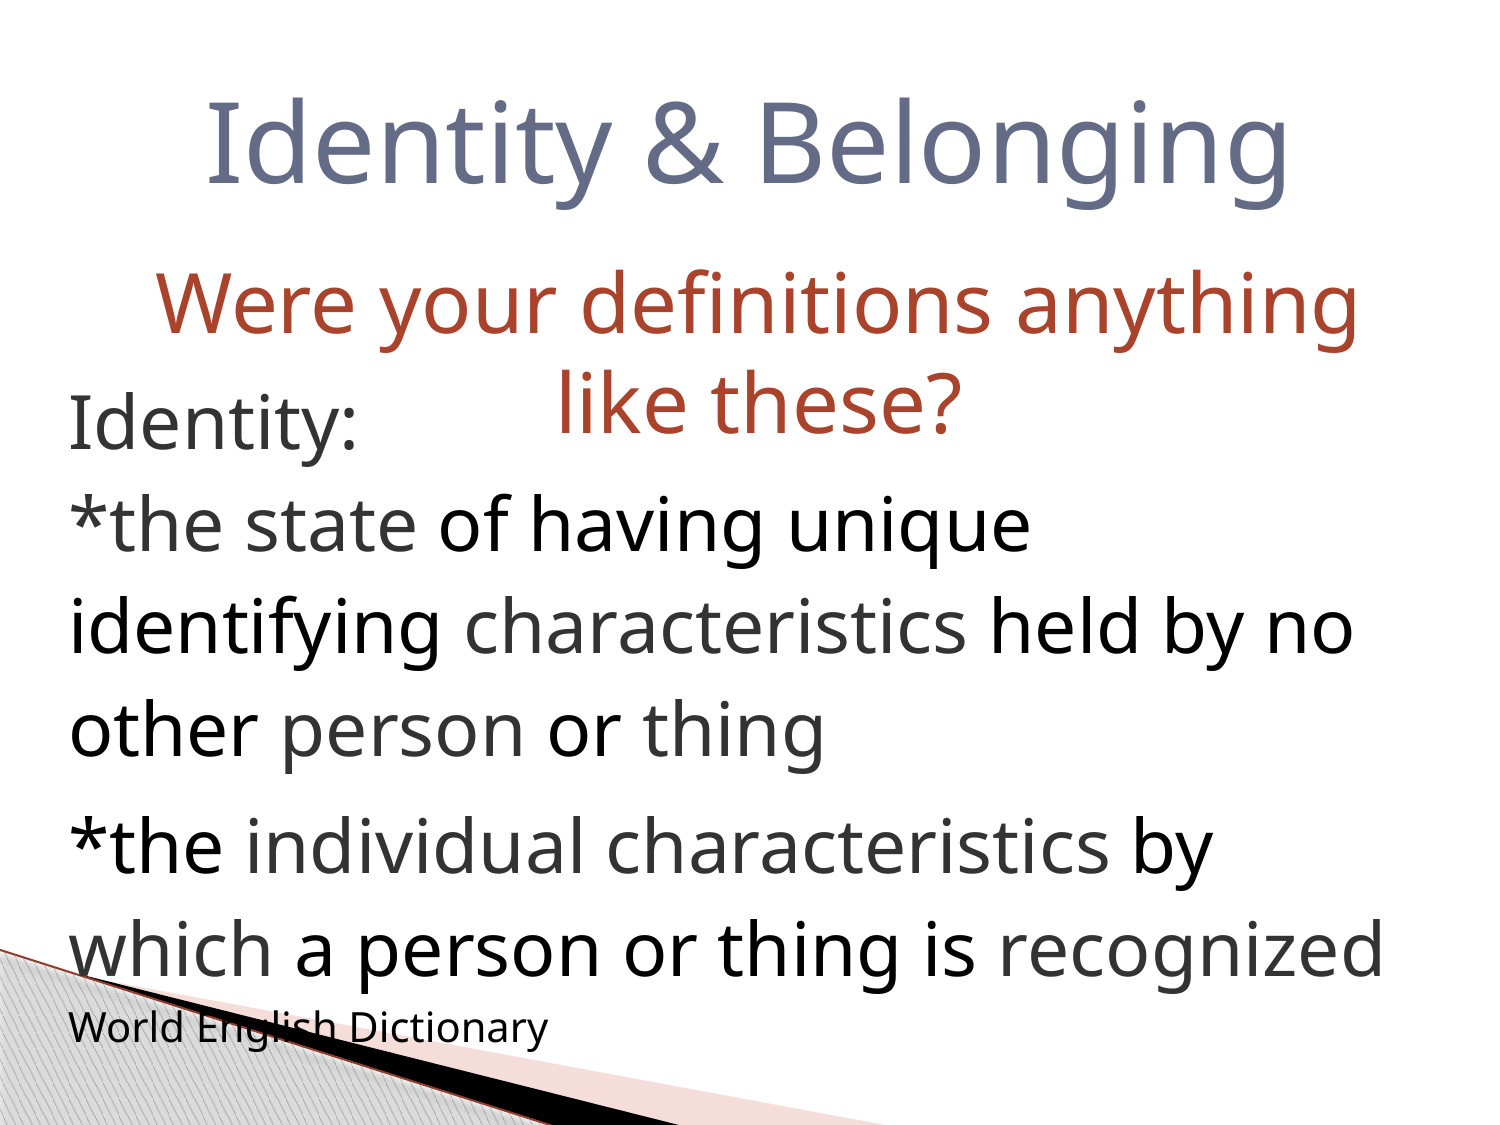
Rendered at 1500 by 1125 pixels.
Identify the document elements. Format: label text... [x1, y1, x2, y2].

list Were your definitions anything like these? [75, 243, 1425, 362]
title Identity & Belonging [75, 45, 1425, 233]
table_cell *the individual characteristics by which a person or thing is recognized World English Dictionary [53, 786, 1435, 1125]
table_header Identity: *the state of having unique identifying characteristics held by no other person or thing [53, 362, 1435, 786]
